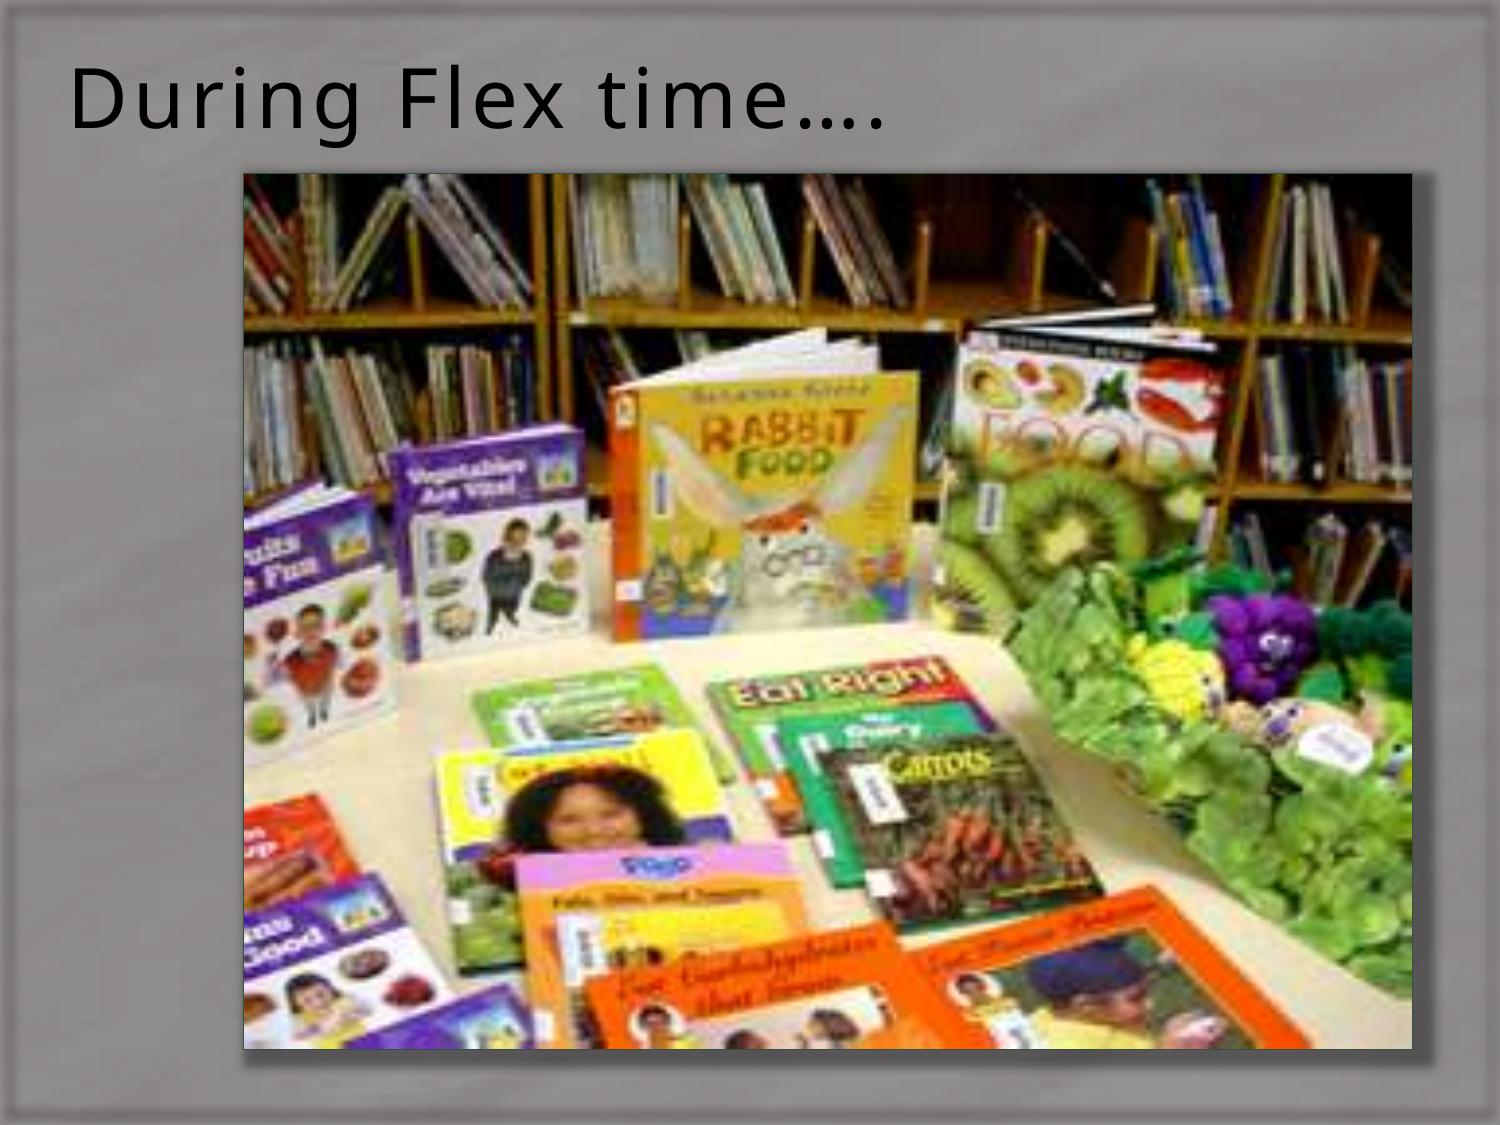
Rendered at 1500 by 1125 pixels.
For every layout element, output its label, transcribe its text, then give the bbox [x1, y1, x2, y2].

title During Flex time…. [52, 37, 1448, 225]
picture [243, 173, 1413, 1051]
